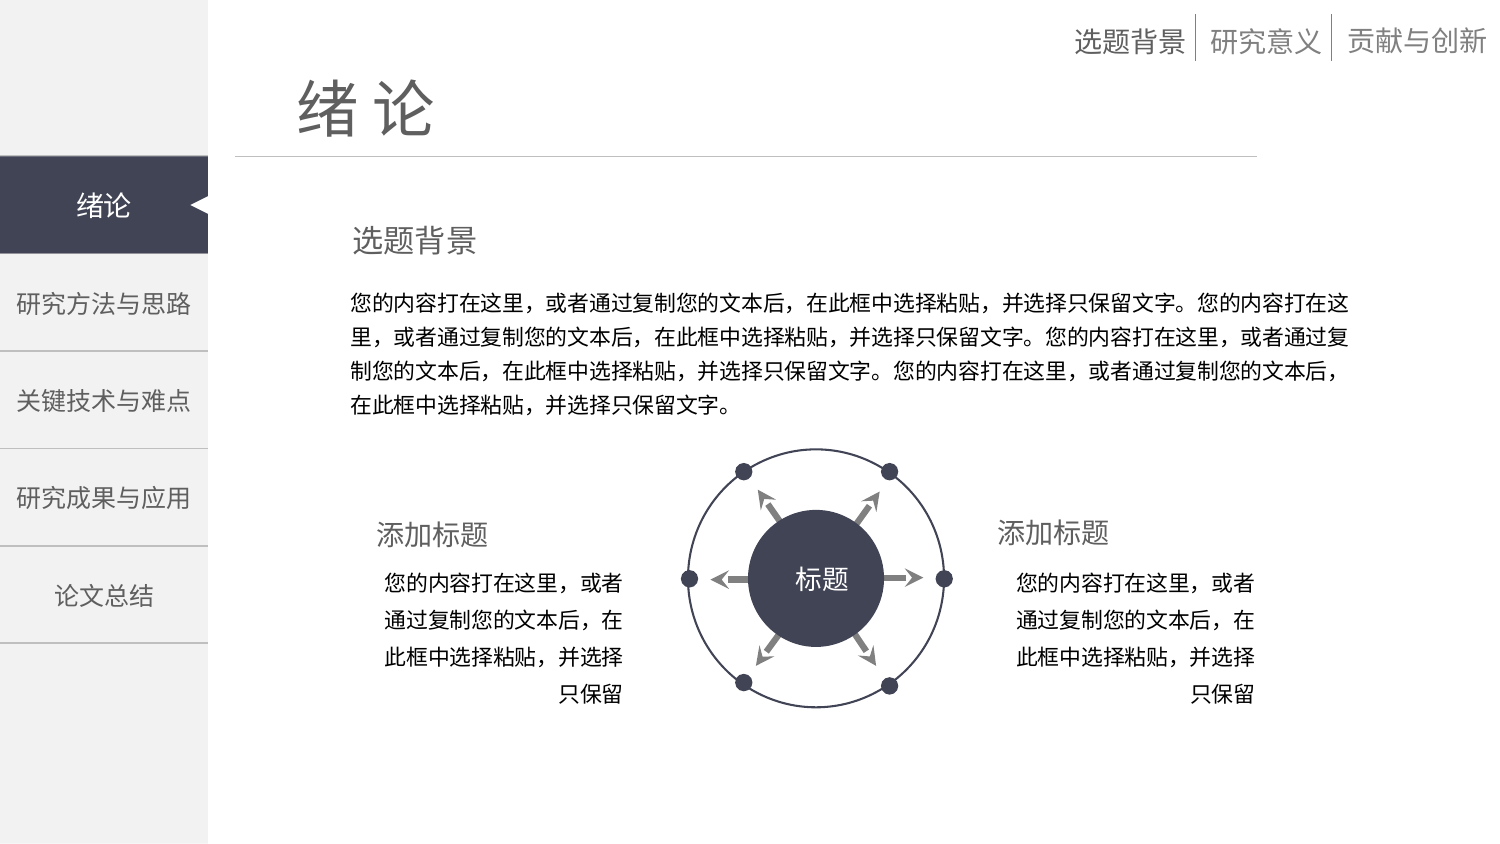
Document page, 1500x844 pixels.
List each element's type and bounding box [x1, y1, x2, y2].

text_box [335, 213, 1377, 462]
text_box [353, 509, 639, 718]
text_box [680, 462, 953, 708]
text_box [981, 508, 1271, 718]
text_box [747, 509, 885, 647]
